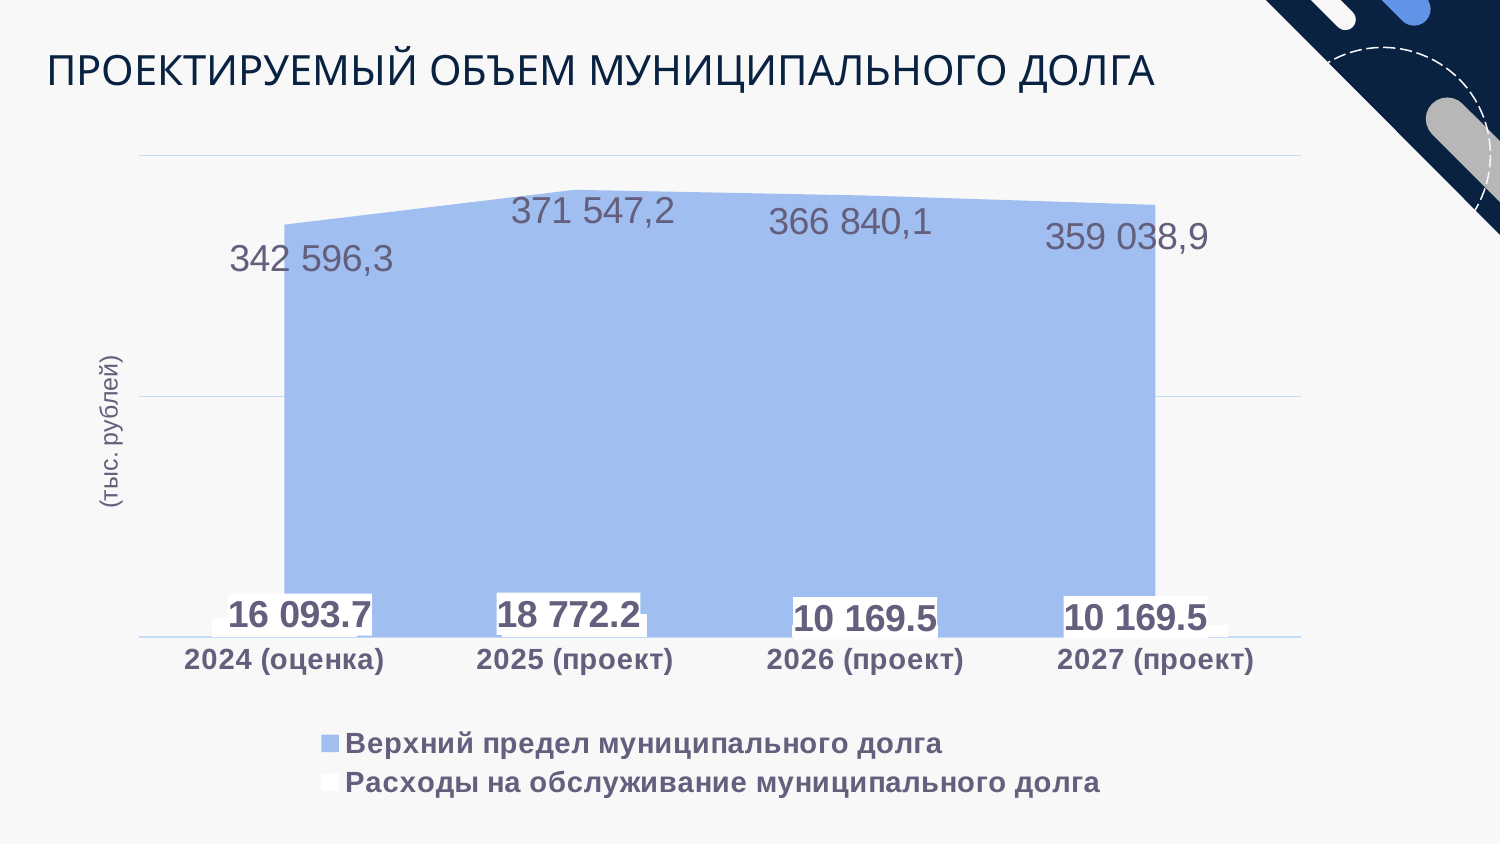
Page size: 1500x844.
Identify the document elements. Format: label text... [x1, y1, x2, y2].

chart [78, 129, 1345, 805]
title ПРОЕКТИРУЕМЫЙ ОБЪЕМ МУНИЦИПАЛЬНОГО ДОЛГА [31, 29, 1295, 165]
